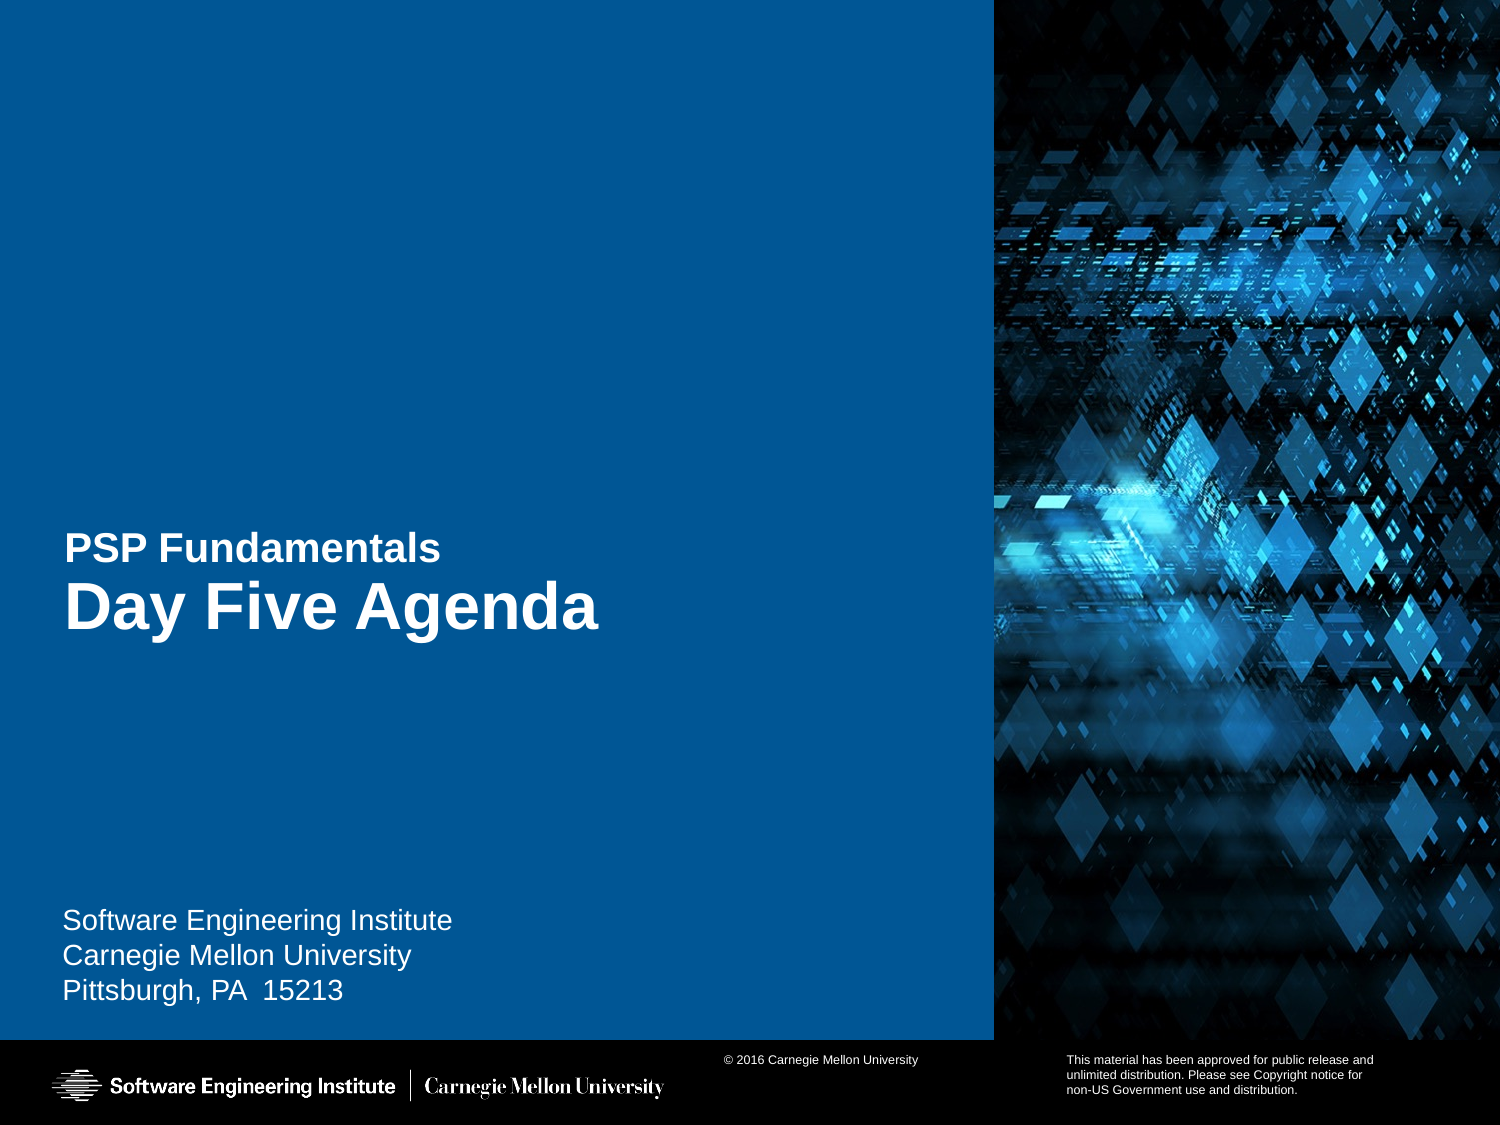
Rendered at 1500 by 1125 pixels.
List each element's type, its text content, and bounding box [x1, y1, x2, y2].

title PSP Fundamentals Day Five Agenda [64, 43, 850, 644]
picture [43, 1062, 673, 1106]
picture [994, 0, 1500, 1040]
